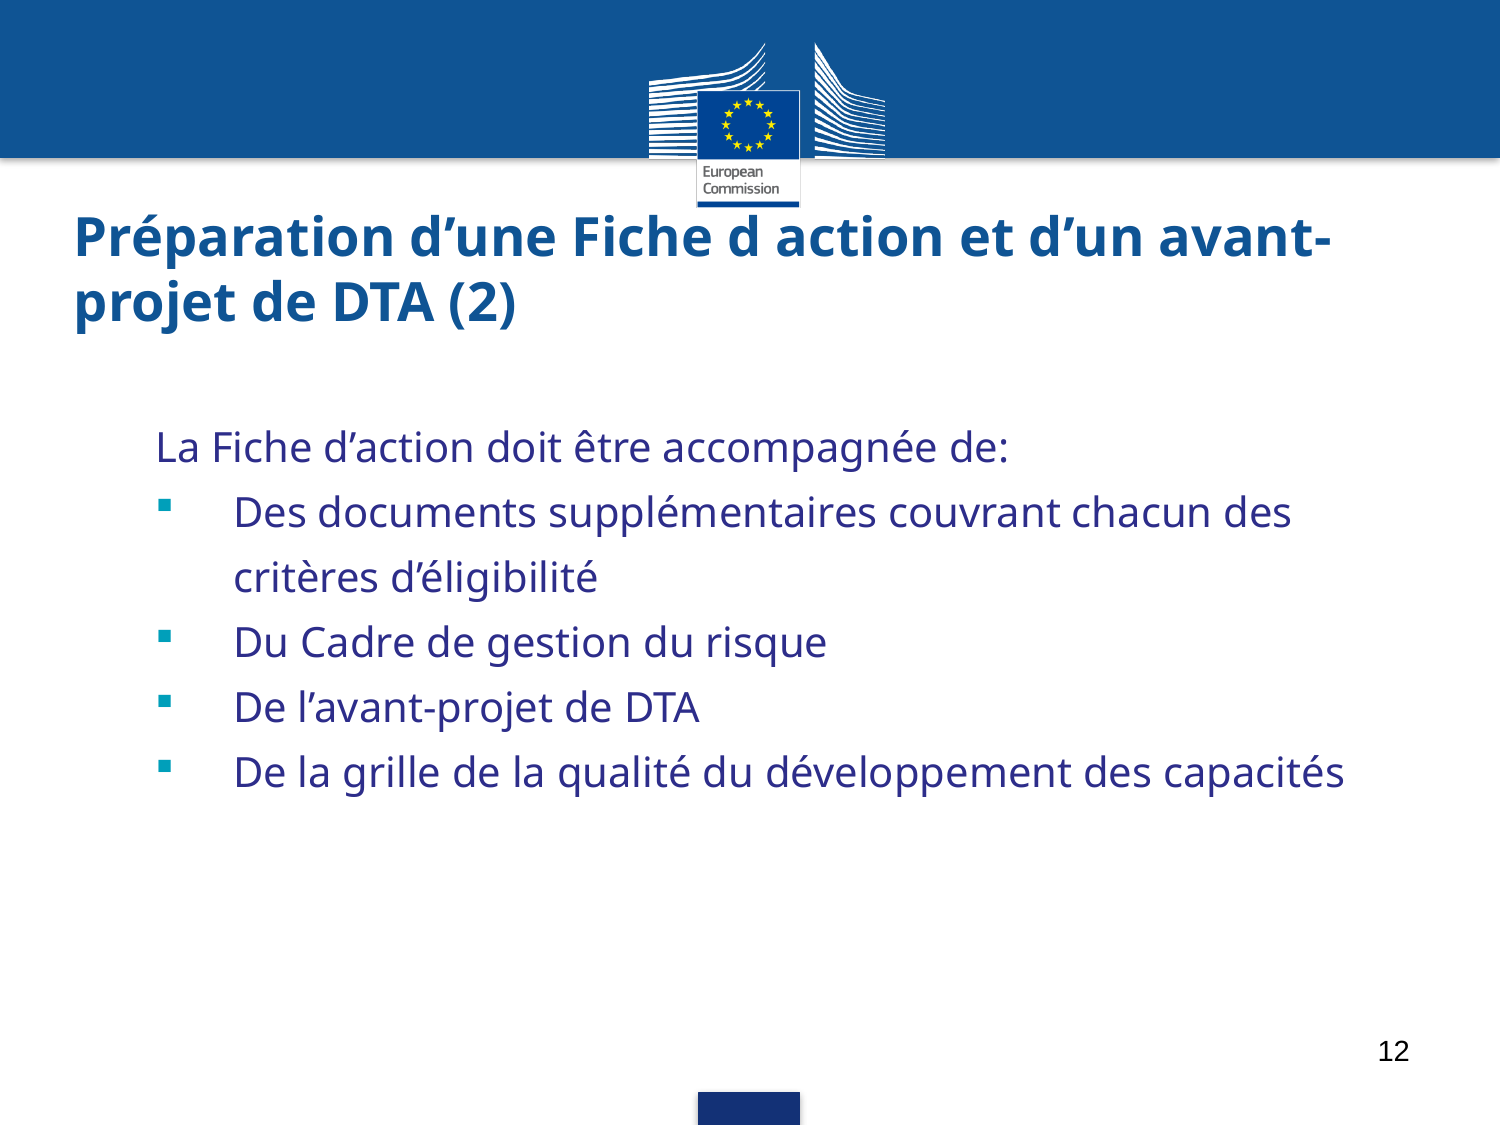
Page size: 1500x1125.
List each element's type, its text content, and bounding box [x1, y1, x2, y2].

title Préparation d’une Fiche d action et d’un avant-projet de DTA (2) [0, 219, 1500, 315]
picture [649, 42, 885, 208]
slide_number 12 [1074, 1024, 1425, 1103]
list La Fiche d’action doit être accompagnée de: Des documents supplémentaires couvrant chacun des critères d’éligibilité Du Cadre de gestion du risque De l’avant-projet de DTA De la grille de la qualité du développement des capacités [64, 398, 1365, 1061]
